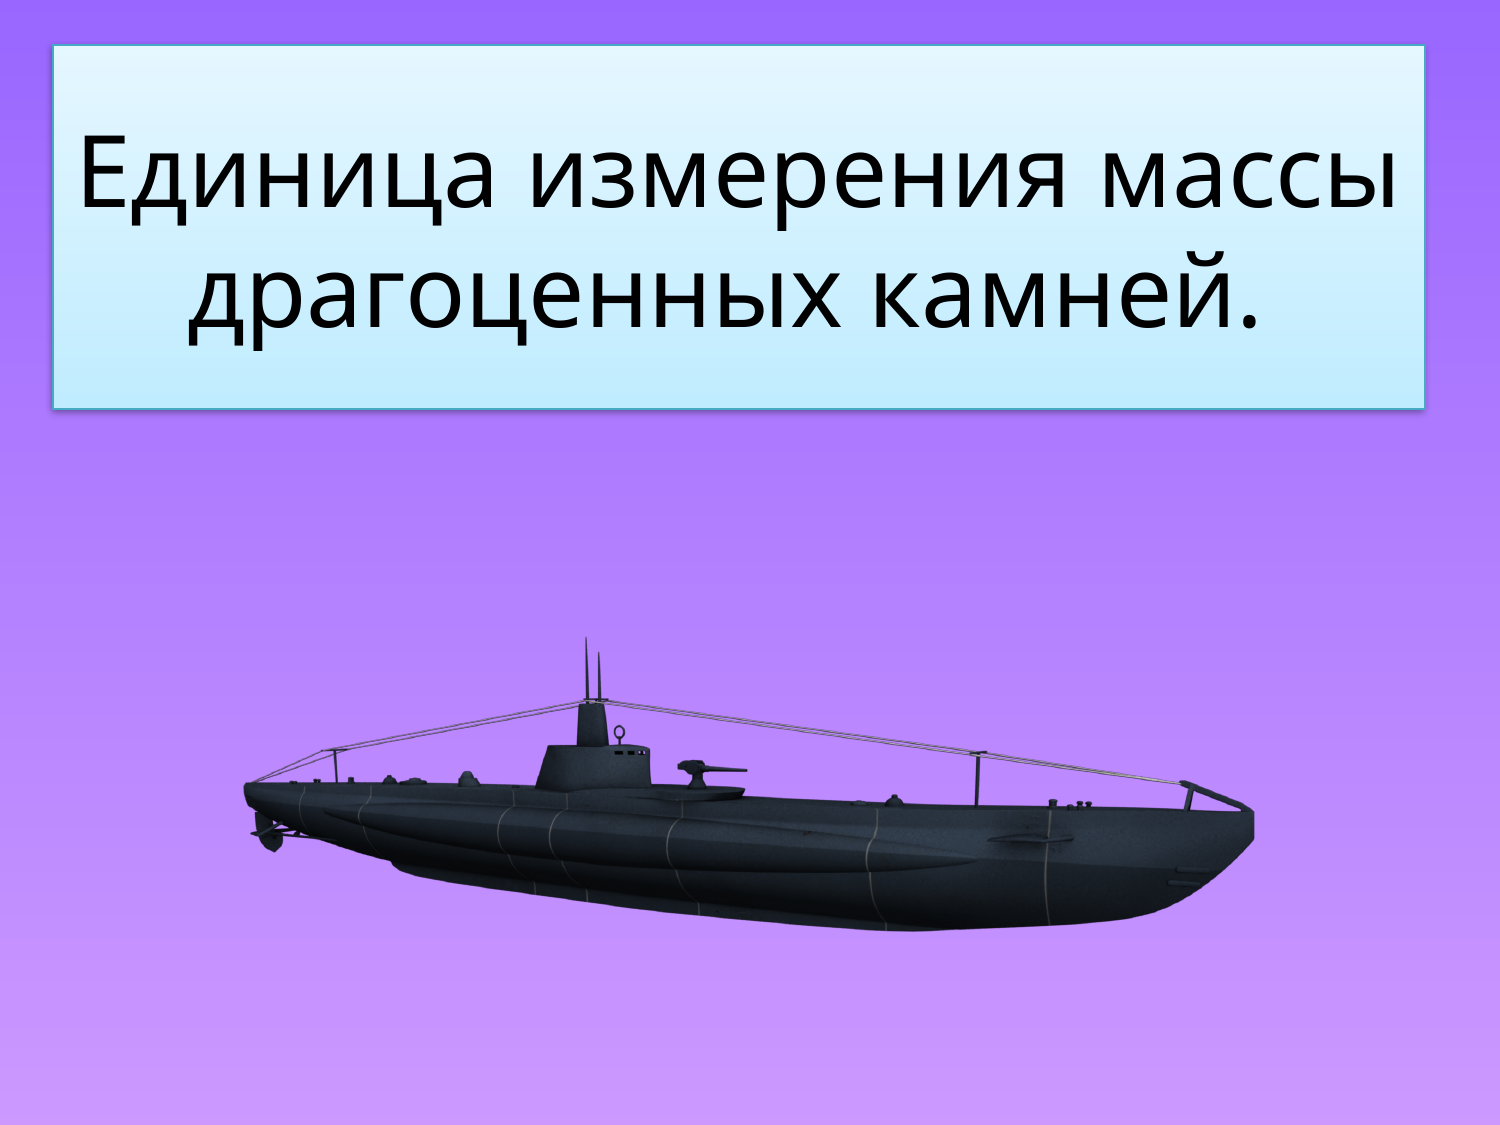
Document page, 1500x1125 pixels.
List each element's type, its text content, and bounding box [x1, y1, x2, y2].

picture [241, 621, 1255, 953]
title Единица измерения массы драгоценных камней. [52, 44, 1426, 410]
